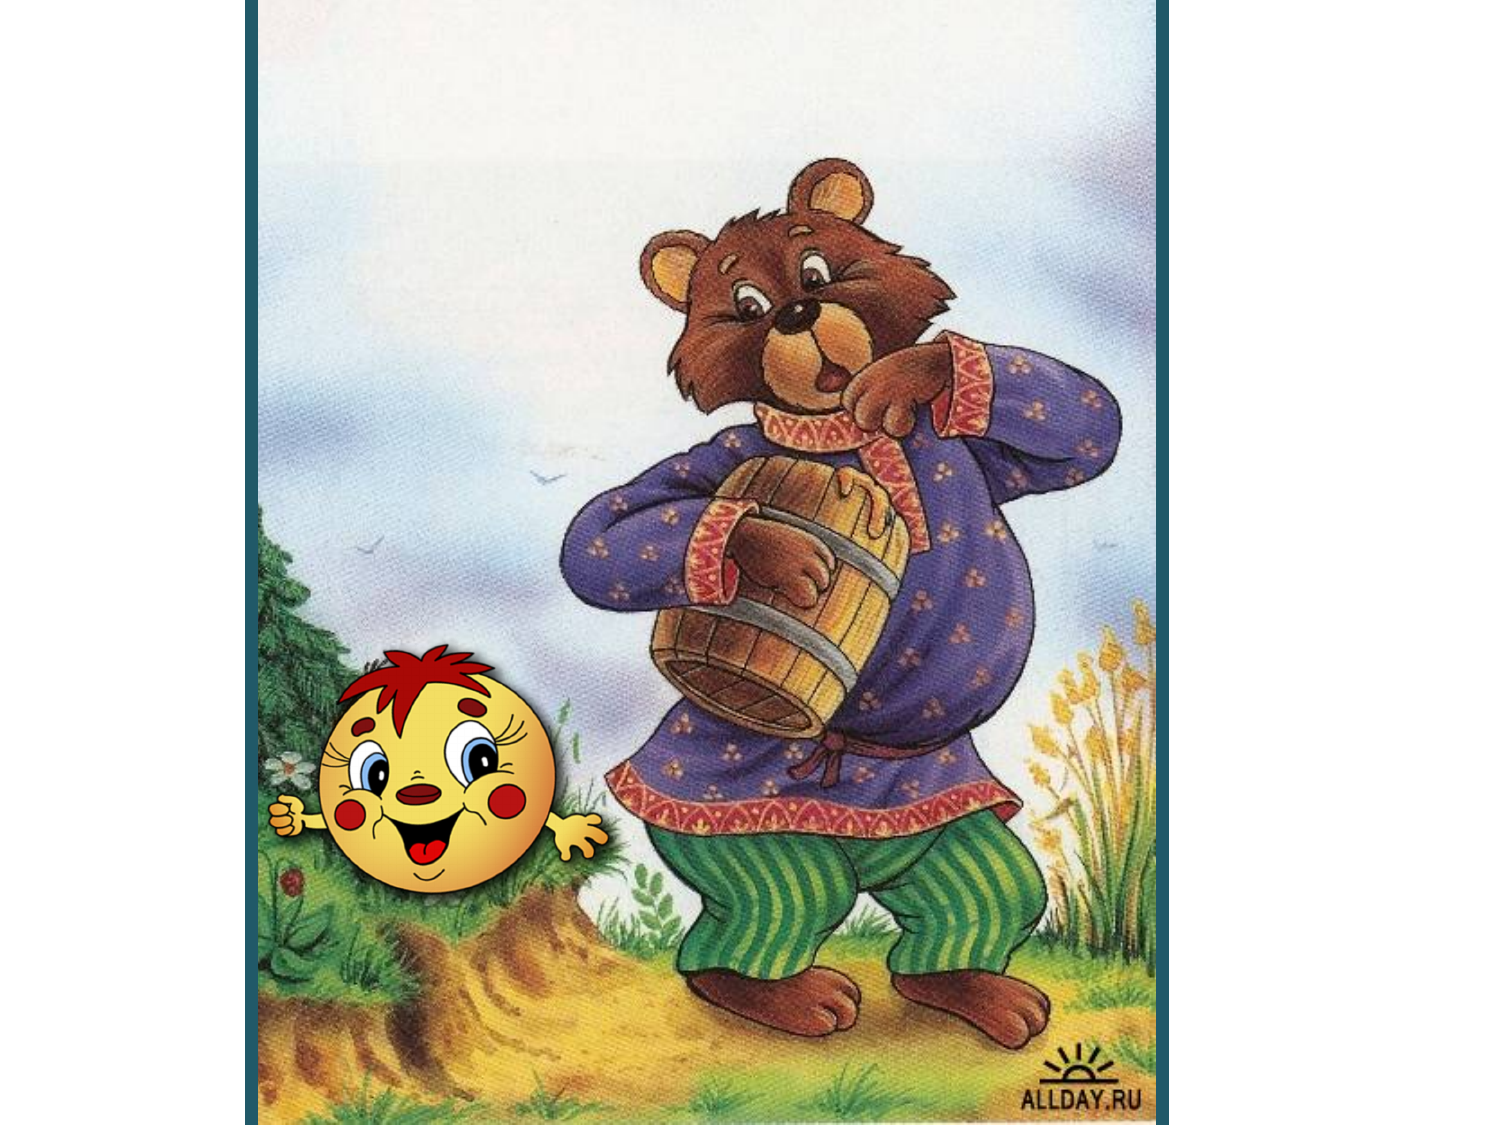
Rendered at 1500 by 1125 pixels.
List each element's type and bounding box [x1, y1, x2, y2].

picture [200, 0, 1157, 1125]
